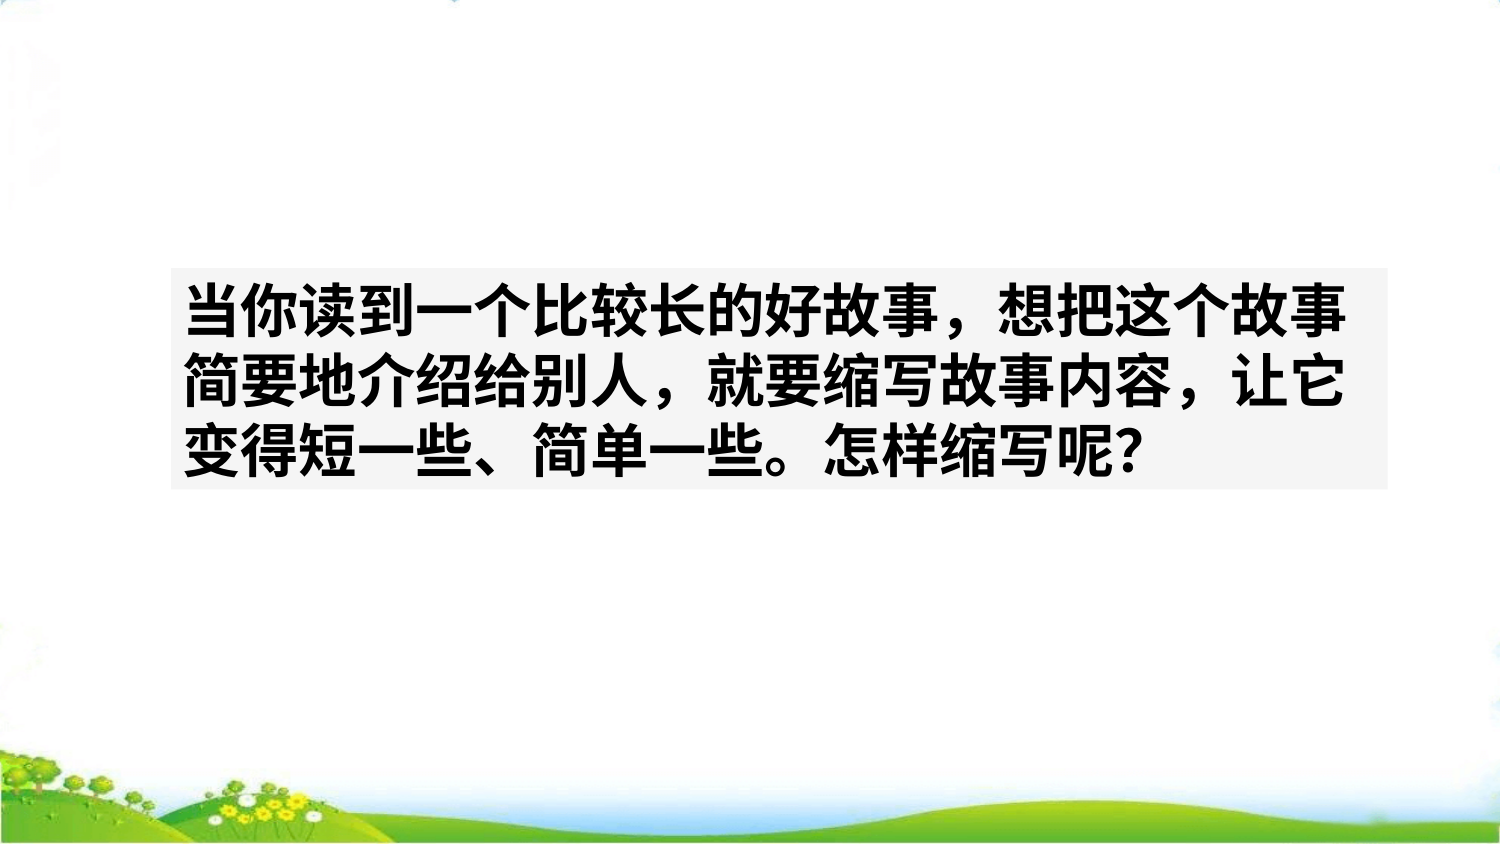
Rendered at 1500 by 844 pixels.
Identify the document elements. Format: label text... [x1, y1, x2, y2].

text_box 当你读到一个比较长的好故事，想把这个故事简要地介绍给别人，就要缩写故事内容，让它变得短一些、简单一些。怎样缩写呢？ [171, 268, 1388, 490]
picture [0, 0, 1500, 844]
